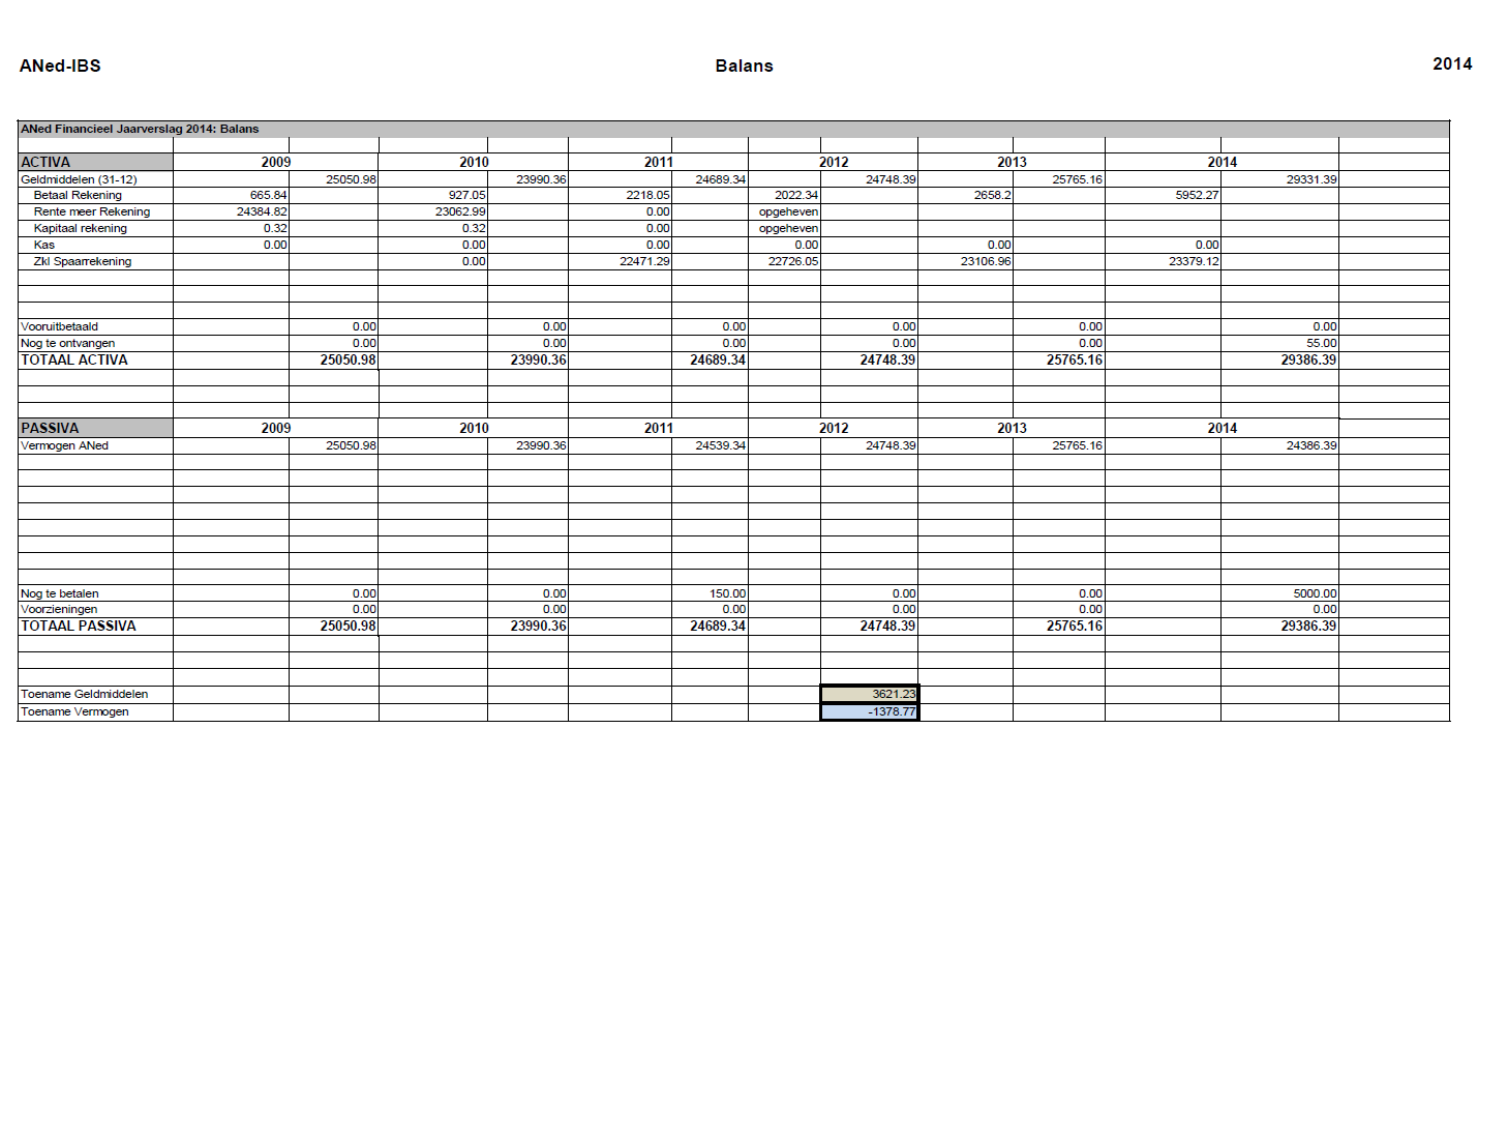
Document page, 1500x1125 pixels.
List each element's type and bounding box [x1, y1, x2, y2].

picture [0, 50, 1477, 729]
